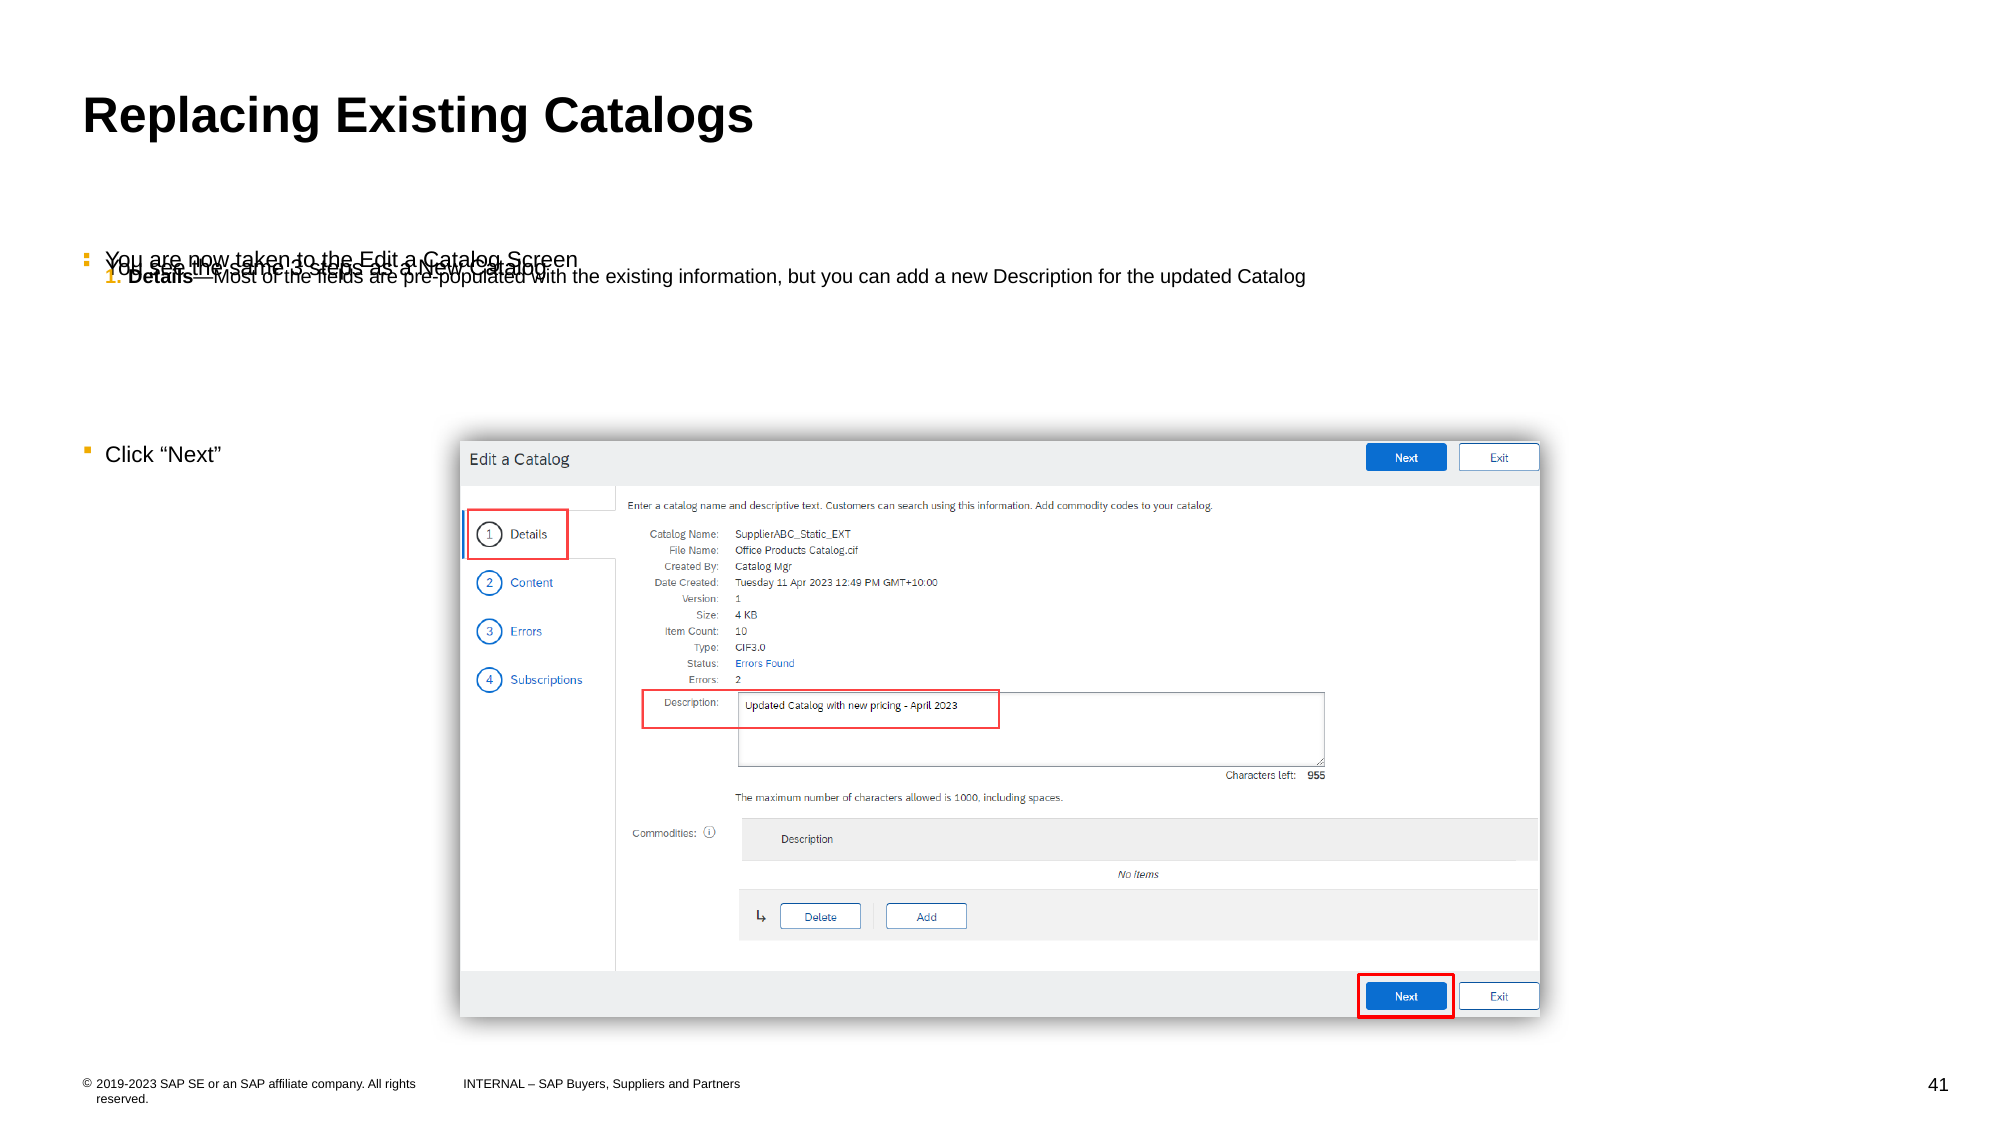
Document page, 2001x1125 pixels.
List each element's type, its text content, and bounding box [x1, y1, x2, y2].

list You are now taken to the Edit a Catalog Screen You see the same 3 steps as a New Catalog Details—Most of the fields are pre-populated with the existing information, but you can add a new Description for the updated Catalog Click “Next” [82, 265, 1918, 474]
title Replacing Existing Catalogs [82, 82, 1918, 144]
picture [460, 441, 1541, 1018]
